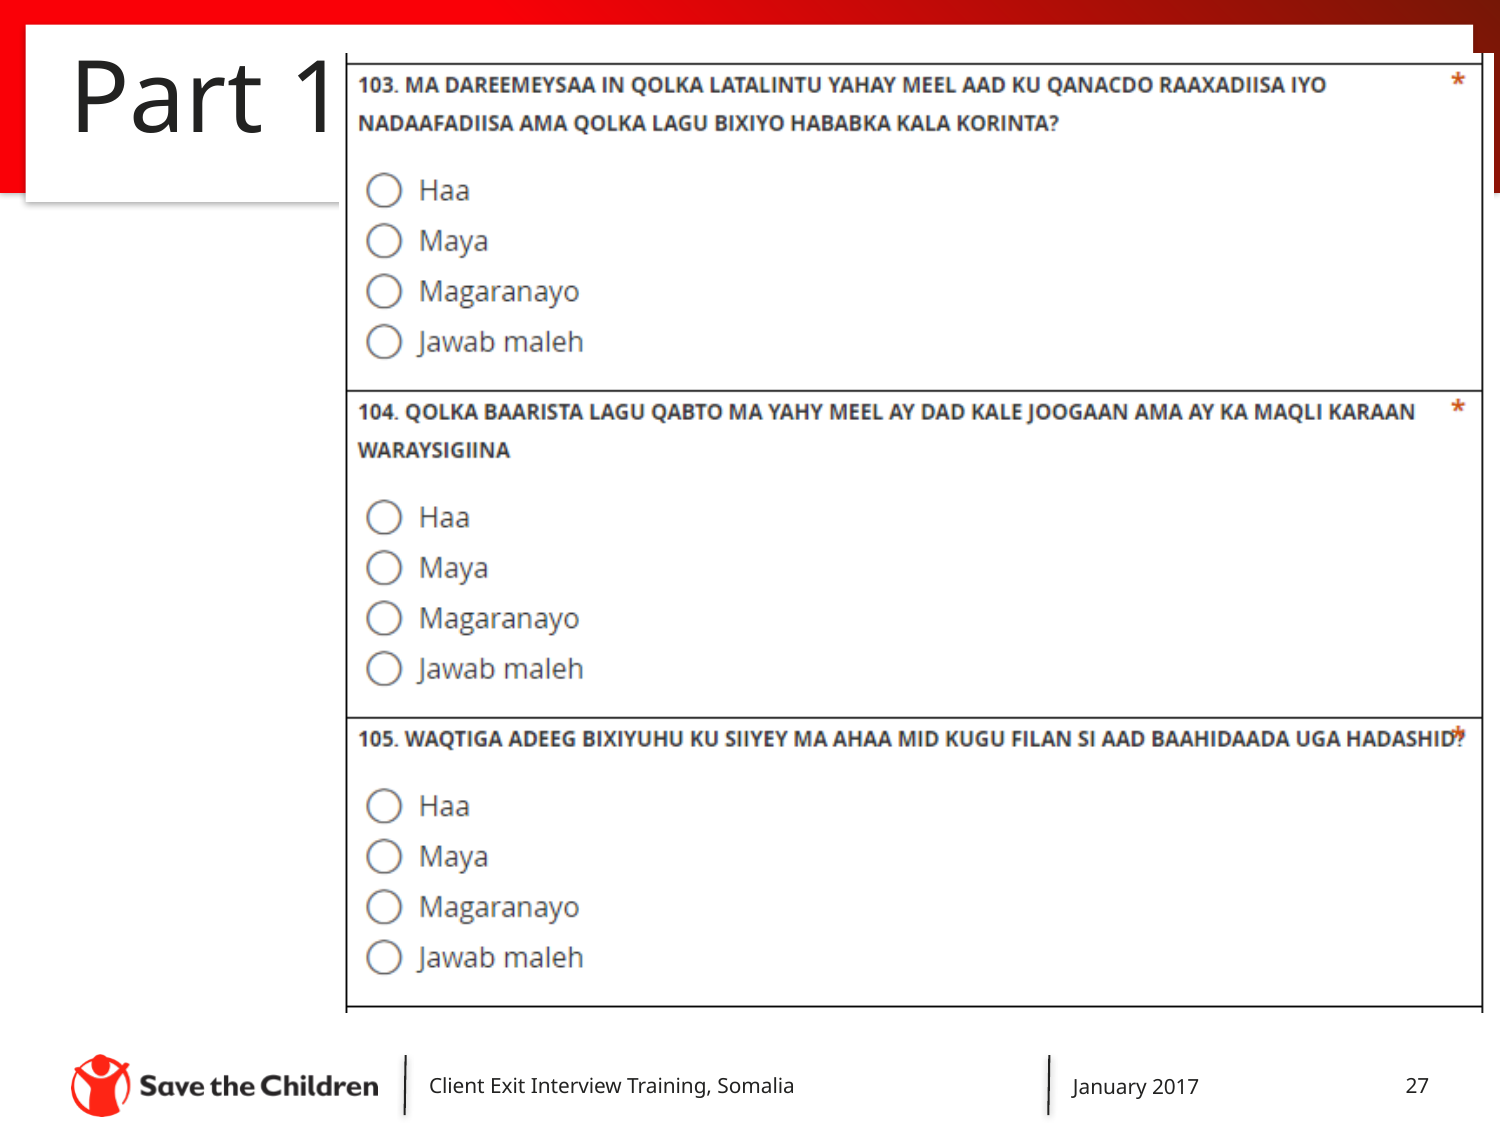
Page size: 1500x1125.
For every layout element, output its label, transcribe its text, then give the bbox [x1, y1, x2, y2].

slide_number 27 [1317, 1056, 1445, 1117]
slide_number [1057, 1056, 1317, 1117]
title Part 1: [69, 50, 1429, 273]
picture [339, 53, 1494, 1013]
picture [71, 1054, 378, 1117]
footer Client Exit Interview Training, Somalia [414, 1056, 1042, 1117]
